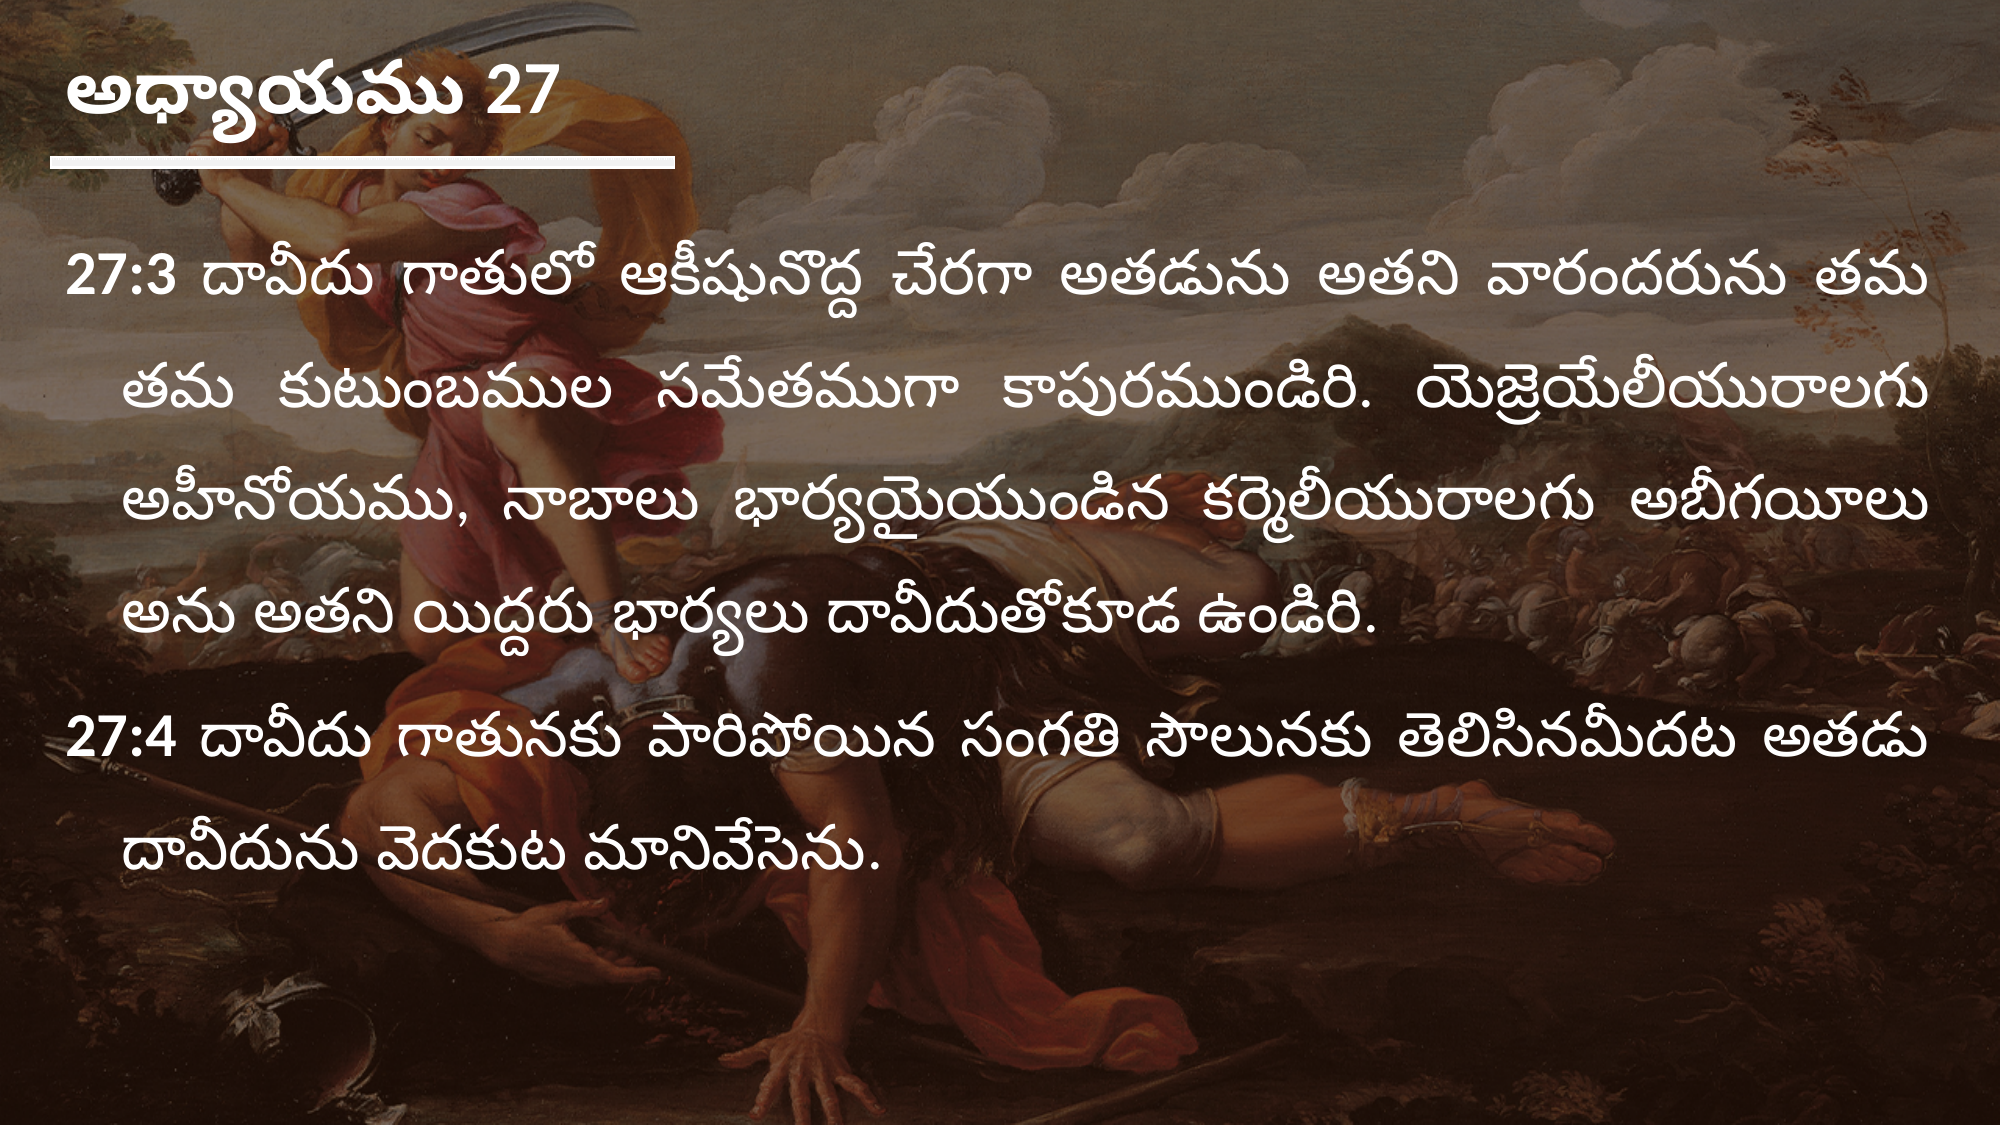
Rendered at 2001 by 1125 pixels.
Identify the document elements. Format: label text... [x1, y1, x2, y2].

title అధ్యాయము 27 [50, 0, 1925, 167]
picture [0, 0, 2000, 1125]
list 27:3 దావీదు గాతులో ఆకీషునొద్ద చేరగా అతడును అతని వారందరును తమ తమ కుటుంబముల సమేతముగా కాపురముండిరి. యెజ్రెయేలీయురాలగు అహీనోయము, నాబాలు భార్యయైయుండిన కర్మెలీయురాలగు అబీగయీలు అను అతని యిద్దరు భార్యలు దావీదుతోకూడ ఉండిరి. 27:4 దావీదు గాతునకు పారిపోయిన సంగతి సౌలునకు తెలిసినమీదట అతడు దావీదును వెదకుట మానివేసెను. [50, 187, 1946, 1063]
